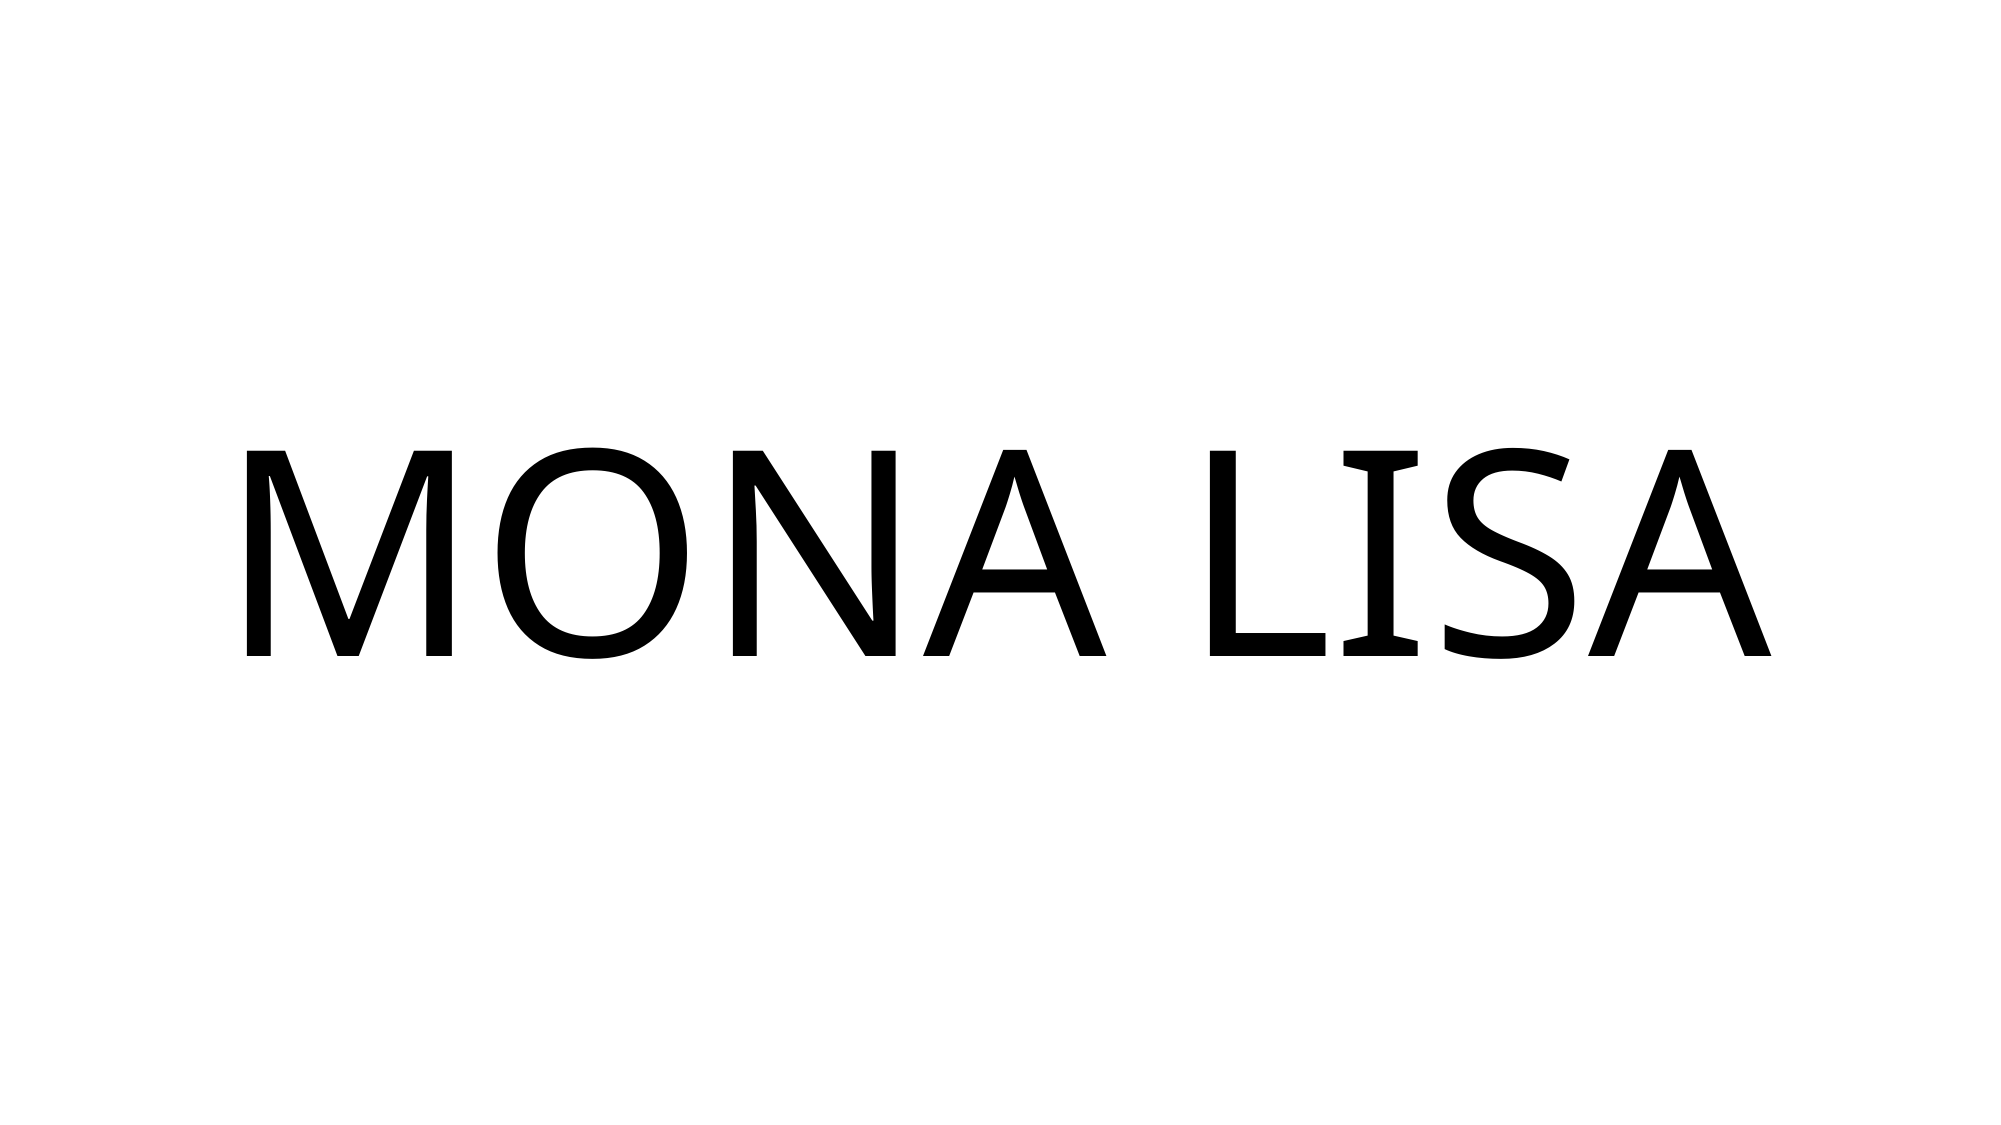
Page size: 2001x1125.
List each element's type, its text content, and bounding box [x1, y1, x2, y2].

text_box MONA LISA [205, 361, 1788, 722]
